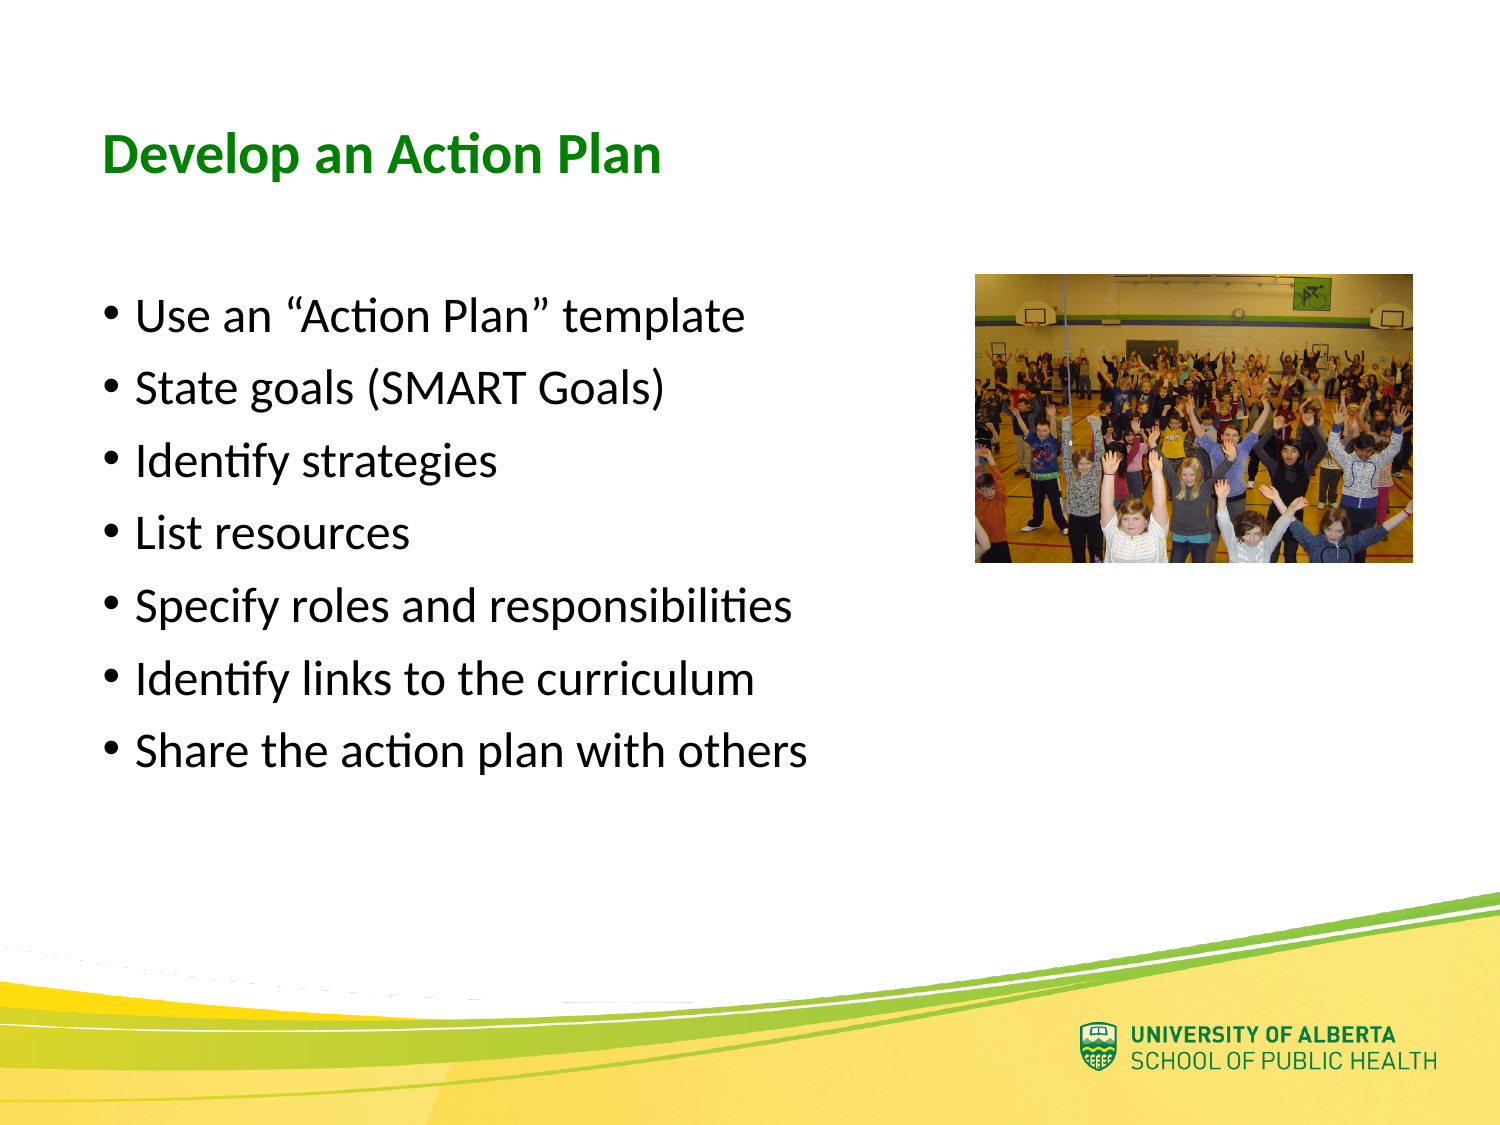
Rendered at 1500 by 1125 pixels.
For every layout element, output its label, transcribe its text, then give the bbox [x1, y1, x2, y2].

picture [0, 842, 1500, 1125]
picture [974, 274, 1413, 563]
list Use an “Action Plan” template State goals (SMART Goals) Identify strategies List resources Specify roles and responsibilities Identify links to the curriculum Share the action plan with others [87, 275, 925, 788]
title Develop an Action Plan [87, 99, 725, 200]
